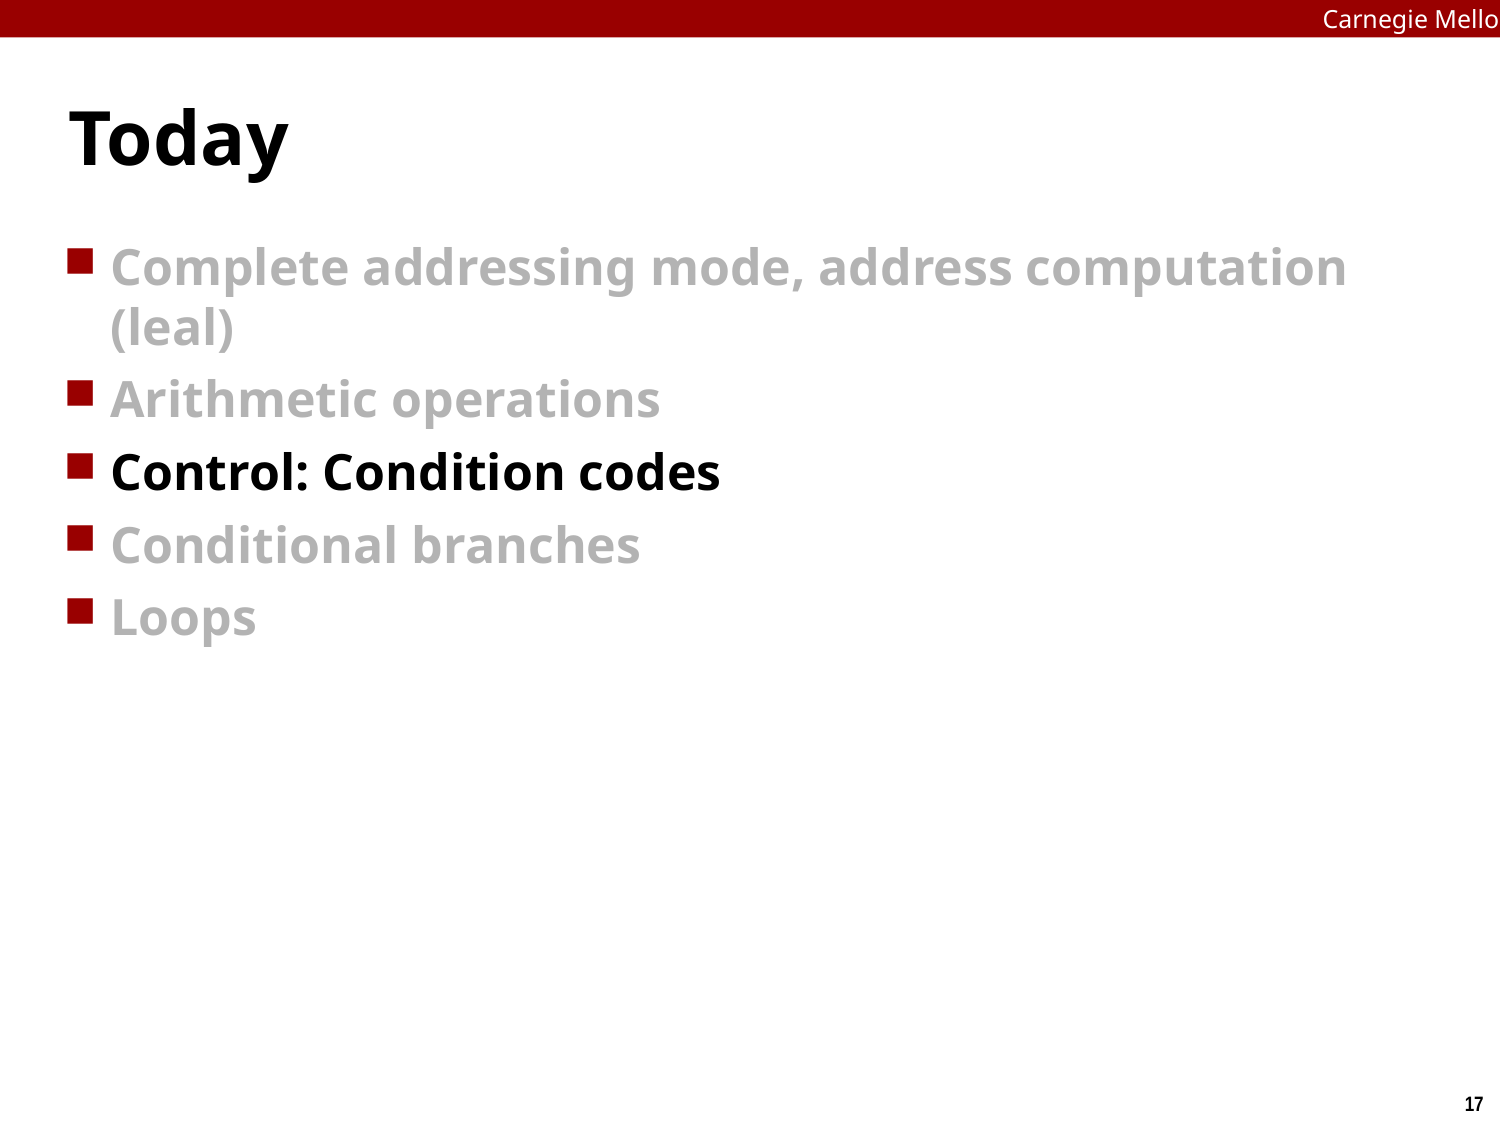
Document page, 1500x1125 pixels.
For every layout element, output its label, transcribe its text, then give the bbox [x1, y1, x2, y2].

text_box [0, 0, 1500, 38]
text_box Carnegie Mellon [1322, 3, 1500, 33]
list Complete addressing mode, address computation (leal) Arithmetic operations Control: Condition codes Conditional branches Loops [62, 228, 1438, 1122]
title Today [62, 41, 1438, 228]
